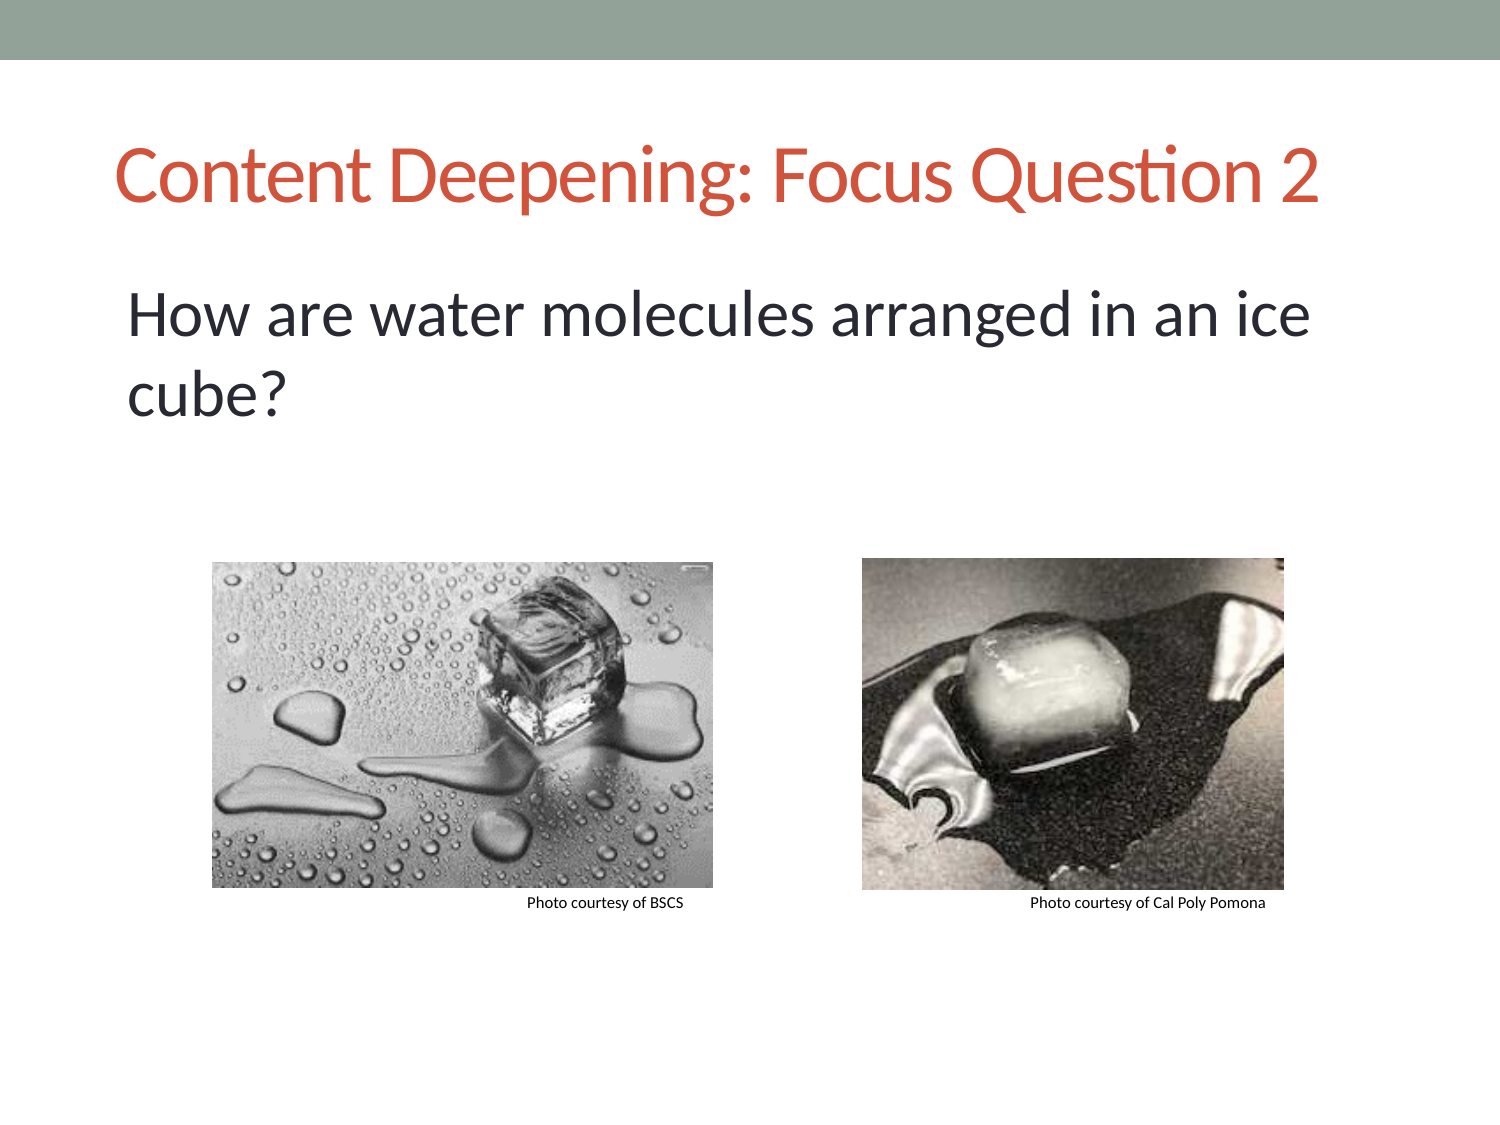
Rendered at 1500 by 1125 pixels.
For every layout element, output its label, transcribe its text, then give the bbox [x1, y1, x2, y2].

picture [862, 558, 1284, 890]
picture [212, 562, 713, 888]
text_box Photo courtesy of Cal Poly Pomona [1015, 897, 1282, 920]
list How are water molecules arranged in an ice cube? [112, 262, 1425, 1063]
title Content Deepening: Focus Question 2 [99, 87, 1425, 250]
text_box Photo courtesy of BSCS [512, 884, 825, 920]
